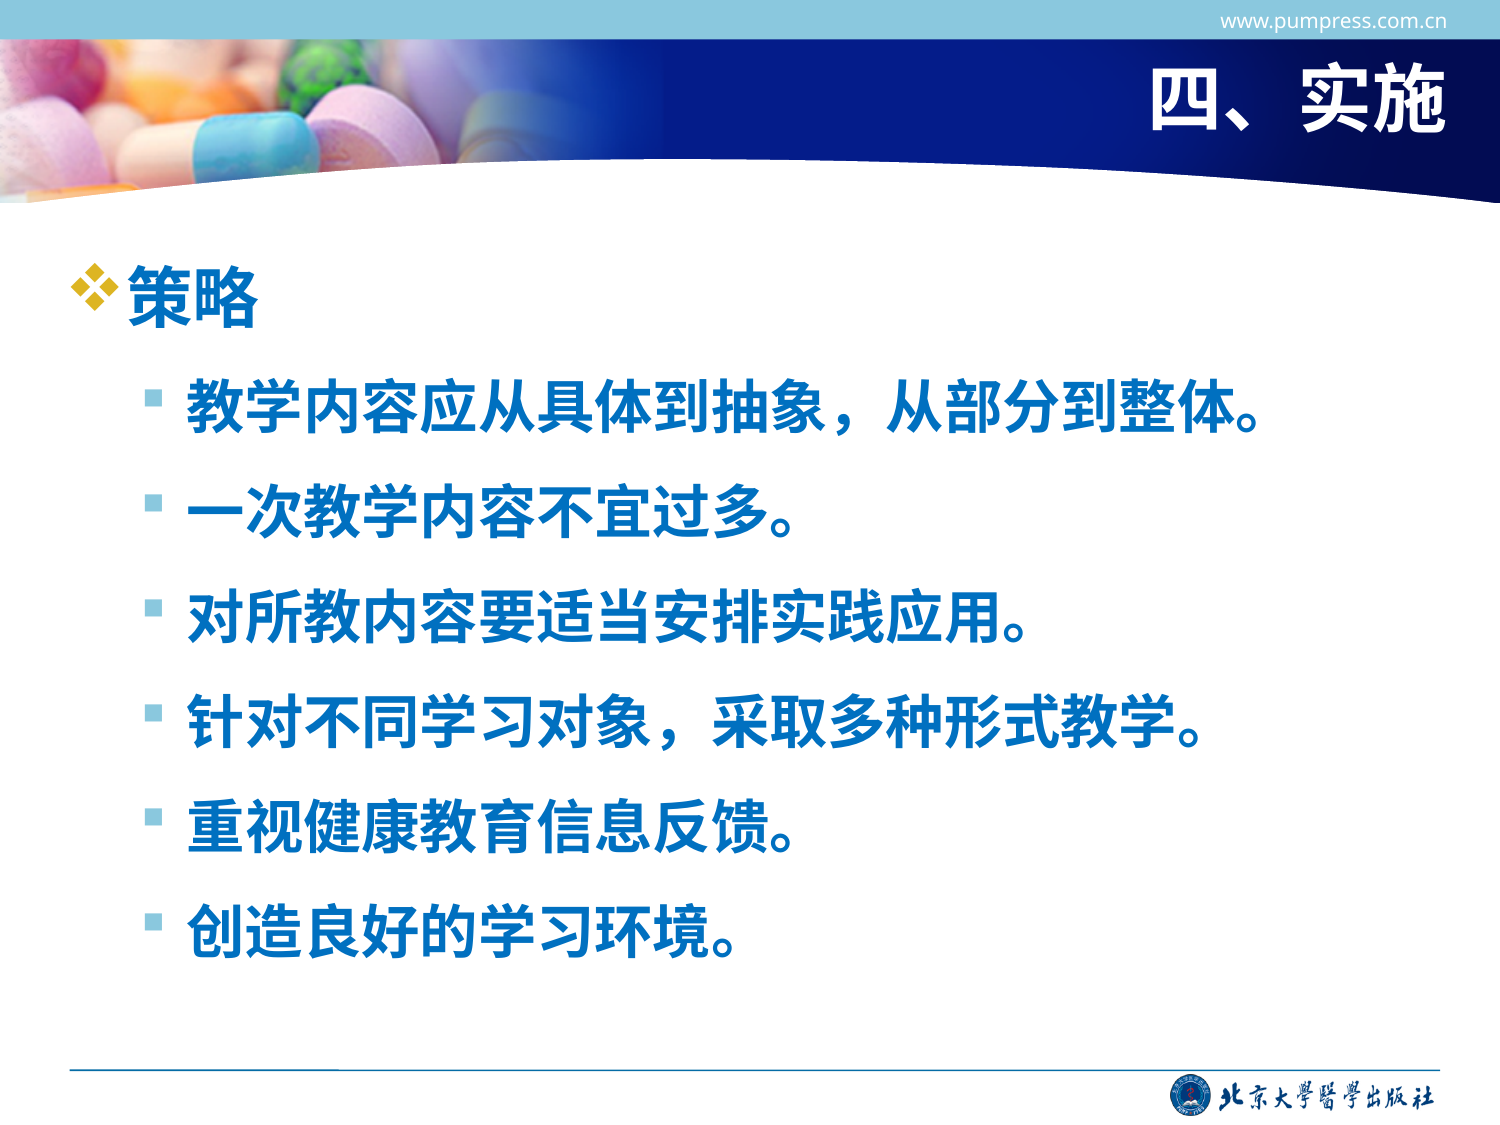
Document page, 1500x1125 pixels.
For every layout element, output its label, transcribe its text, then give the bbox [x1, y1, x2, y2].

picture [1170, 1074, 1436, 1118]
slide_number www.pumpress.com.cn [1024, 0, 1463, 38]
list 策略 教学内容应从具体到抽象，从部分到整体。 一次教学内容不宜过多。 对所教内容要适当安排实践应用。 针对不同学习对象，采取多种形式教学。 重视健康教育信息反馈。 创造良好的学习环境。 [49, 207, 1463, 1026]
title 四、实施 [137, 49, 1463, 143]
picture [0, 40, 1500, 203]
